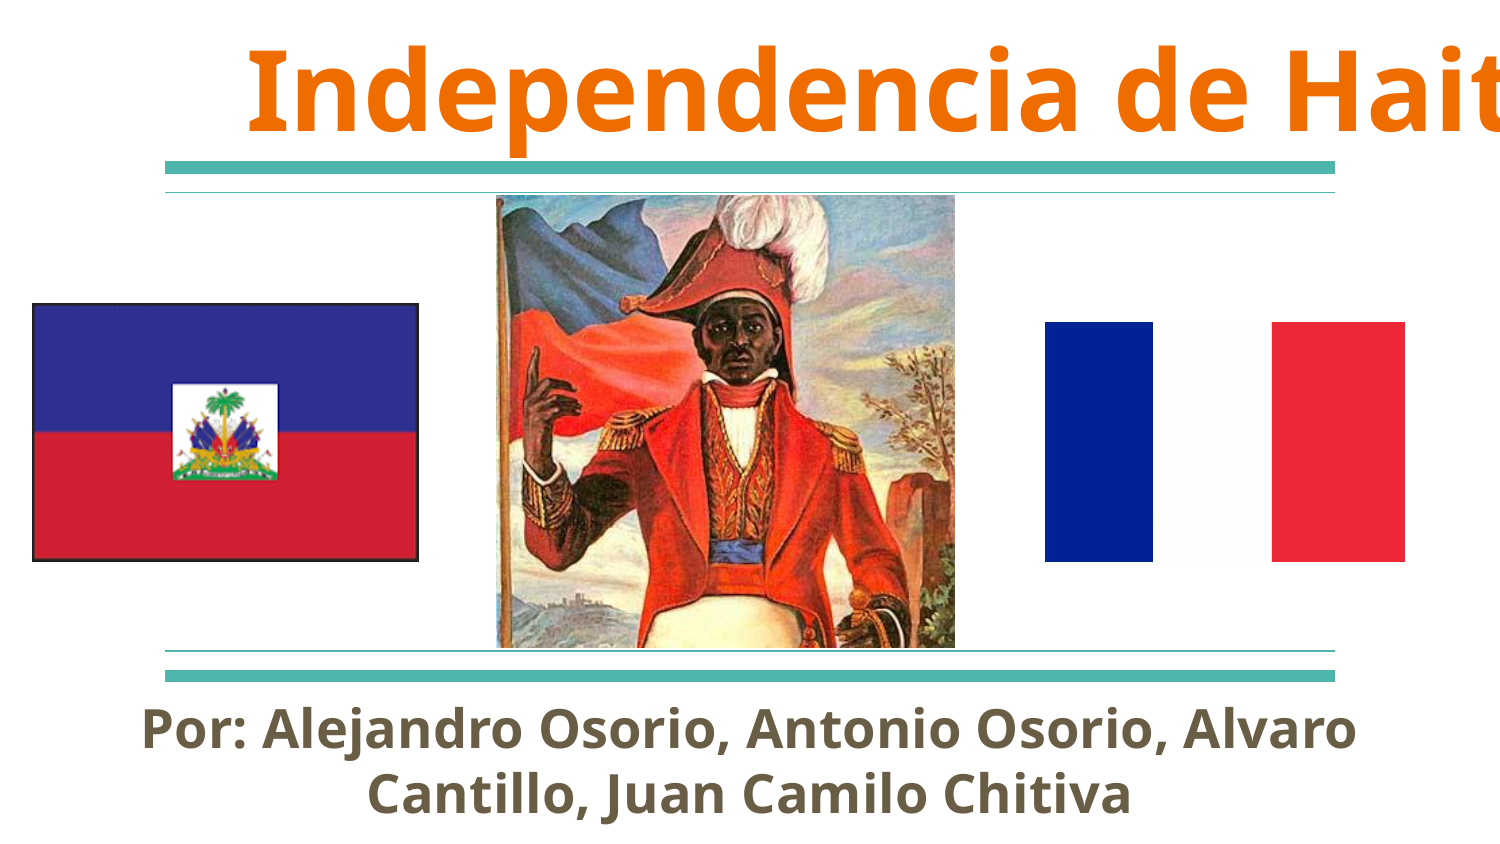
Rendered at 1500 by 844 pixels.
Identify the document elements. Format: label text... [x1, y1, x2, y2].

subtitle Por: Alejandro Osorio, Antonio Osorio, Alvaro Cantillo, Juan Camilo Chitiva [51, 679, 248, 810]
picture [1045, 322, 1406, 563]
title Independencia de Haiti [231, 0, 1500, 305]
subtitle Por: Alejandro Osorio, Antonio Osorio, Alvaro Cantillo, Juan Camilo Chitiva [892, 679, 1449, 810]
picture [31, 22, 955, 844]
